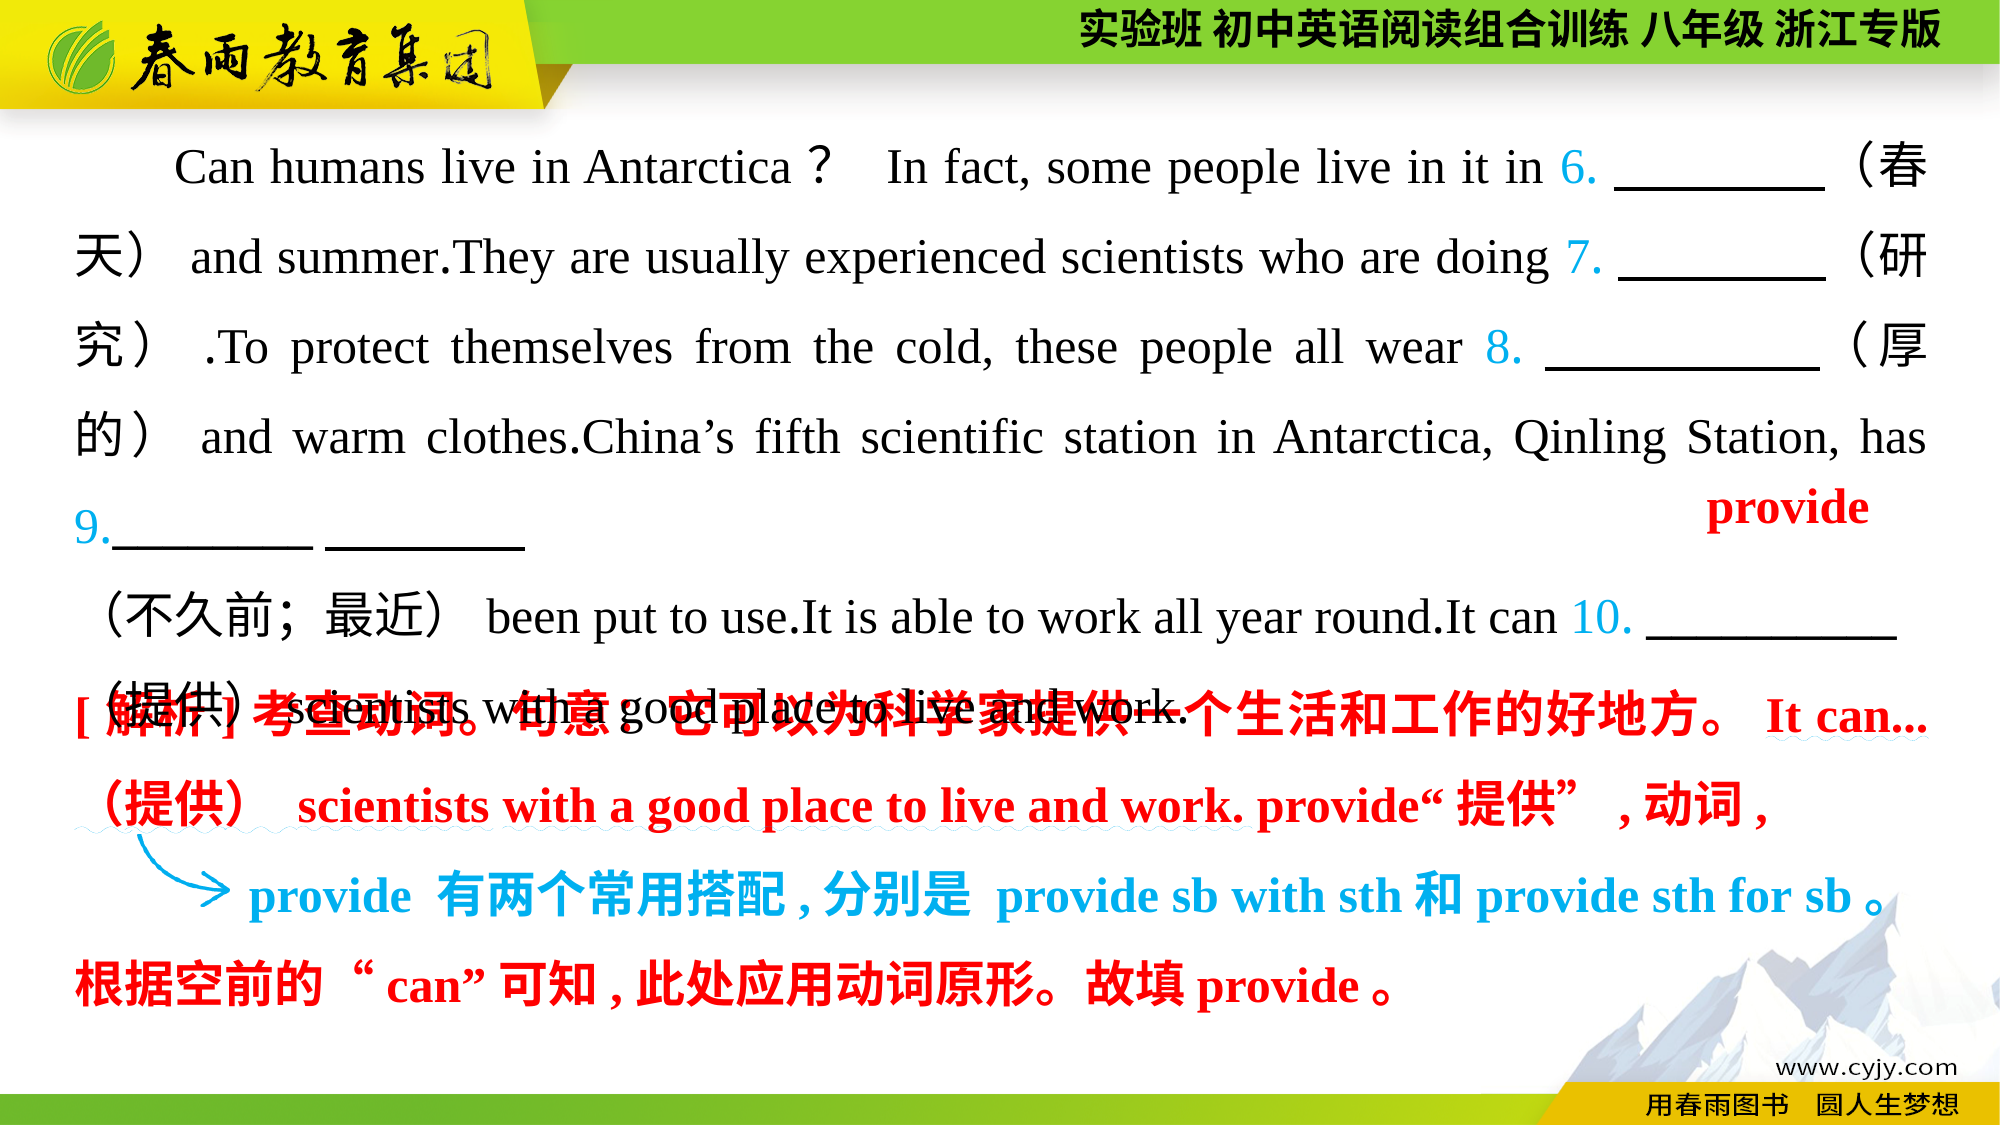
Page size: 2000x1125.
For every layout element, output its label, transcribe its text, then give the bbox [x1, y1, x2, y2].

text_box provide [1691, 466, 1885, 541]
text_box [解析]考查动词。句意：它可以为科学家提供一个生活和工作的好地方。It can... （提供） scientists with a good place to live and work. provide“提供”,动词, provide 有两个常用搭配,分别是 provide sb with sth和provide sth for sb。 根据空前的“can”可知,此处应用动词原形。故填provide。 [59, 657, 1944, 1021]
picture [0, 0, 2000, 1125]
list Can humans live in Antarctica？ In fact, some people live in it in 6. （春天）and summer.They are usually experienced scientists who are doing 7. （研究）.To protect themselves from the cold, these people all wear 8. （厚的）and warm clothes.China’s fifth scientific station in Antarctica, Qinling Station, has 9.________ （不久前；最近）been put to use.It is able to work all year round.It can 10. __________ （提供）scientists with a good place to live and work. [59, 95, 1944, 657]
